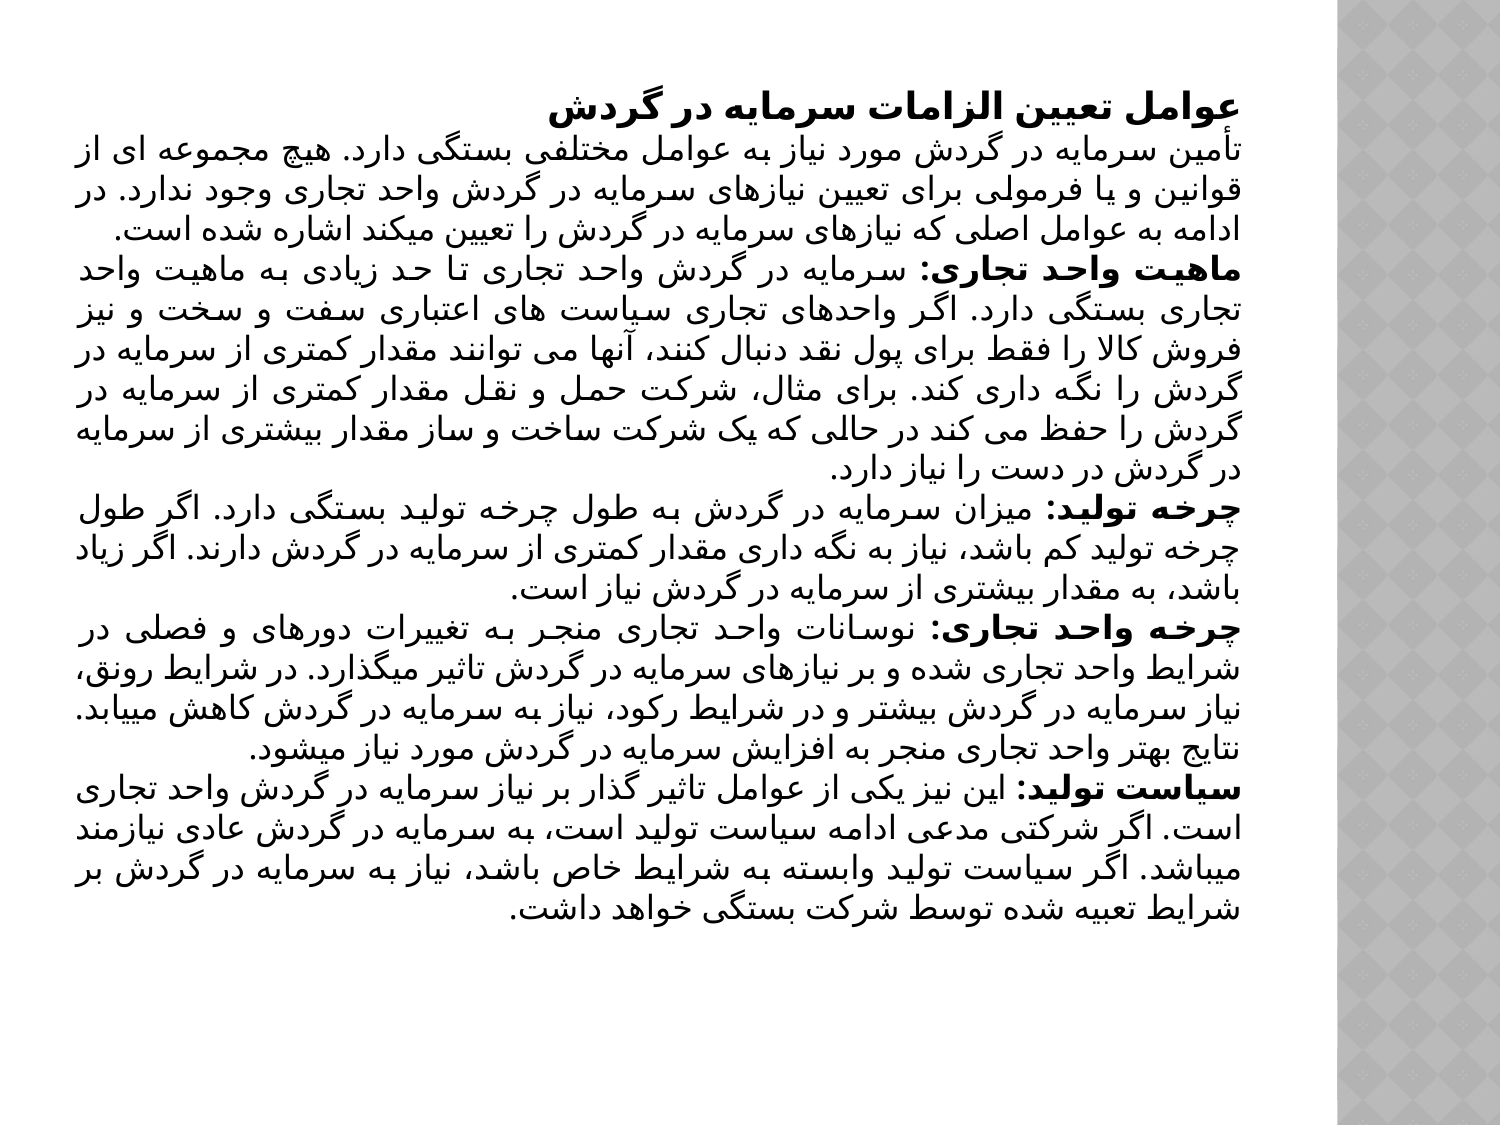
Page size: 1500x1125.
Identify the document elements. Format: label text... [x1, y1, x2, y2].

text_box عوامل تعیین الزامات سرمایه در گردش تأمین سرمایه در گردش مورد نیاز به عوامل مختلفی بستگی دارد. هیچ مجموعه ای از قوانین و یا فرمولی برای تعیین نیازهای سرمایه در گردش واحد تجاری وجود ندارد. در ادامه به عوامل اصلی که نیازهای سرمایه در گردش را تعیین می‎کند اشاره شده است. ماهیت واحد تجاری: سرمایه در گردش واحد تجاری تا حد زیادی به ماهیت واحد تجاری بستگی دارد. اگر واحدهای تجاری سیاست های اعتباری سفت و سخت و نیز فروش کالا را فقط برای پول نقد دنبال کنند، آنها می توانند مقدار کمتری از سرمایه در گردش را نگه داری کند. برای مثال، شرکت حمل و نقل مقدار کمتری از سرمایه در گردش را حفظ می کند در حالی که یک شرکت ساخت و ساز مقدار بیشتری از سرمایه در گردش در دست را نیاز دارد. چرخه تولید: میزان سرمایه در گردش به طول چرخه تولید بستگی دارد. اگر طول چرخه تولید کم باشد، نیاز به نگه داری مقدار کمتری از سرمایه در گردش دارند. اگر زیاد باشد، به مقدار بیشتری از سرمایه در گردش نیاز است. چرخه واحد تجاری: نوسانات واحد تجاری منجر به تغییرات دوره‎ای و فصلی در شرایط واحد تجاری شده و بر نیازهای سرمایه در گردش تاثیر می‎گذارد. در شرایط رونق، نیاز سرمایه در گردش بیشتر و در شرایط رکود، نیاز به سرمایه در گردش کاهش می­یابد. نتایج بهتر واحد تجاری منجر به افزایش سرمایه در گردش مورد نیاز می­شود. سیاست تولید: این نیز یکی از عوامل تاثیر گذار بر نیاز سرمایه در گردش واحد تجاری است. اگر شرکتی مدعی ادامه سیاست تولید است، به سرمایه در گردش عادی نیازمند می­باشد. اگر سیاست تولید وابسته به شرایط خاص باشد، نیاز به سرمایه در گردش بر شرایط تعبیه شده توسط شرکت بستگی خواهد داشت. [59, 74, 1258, 973]
